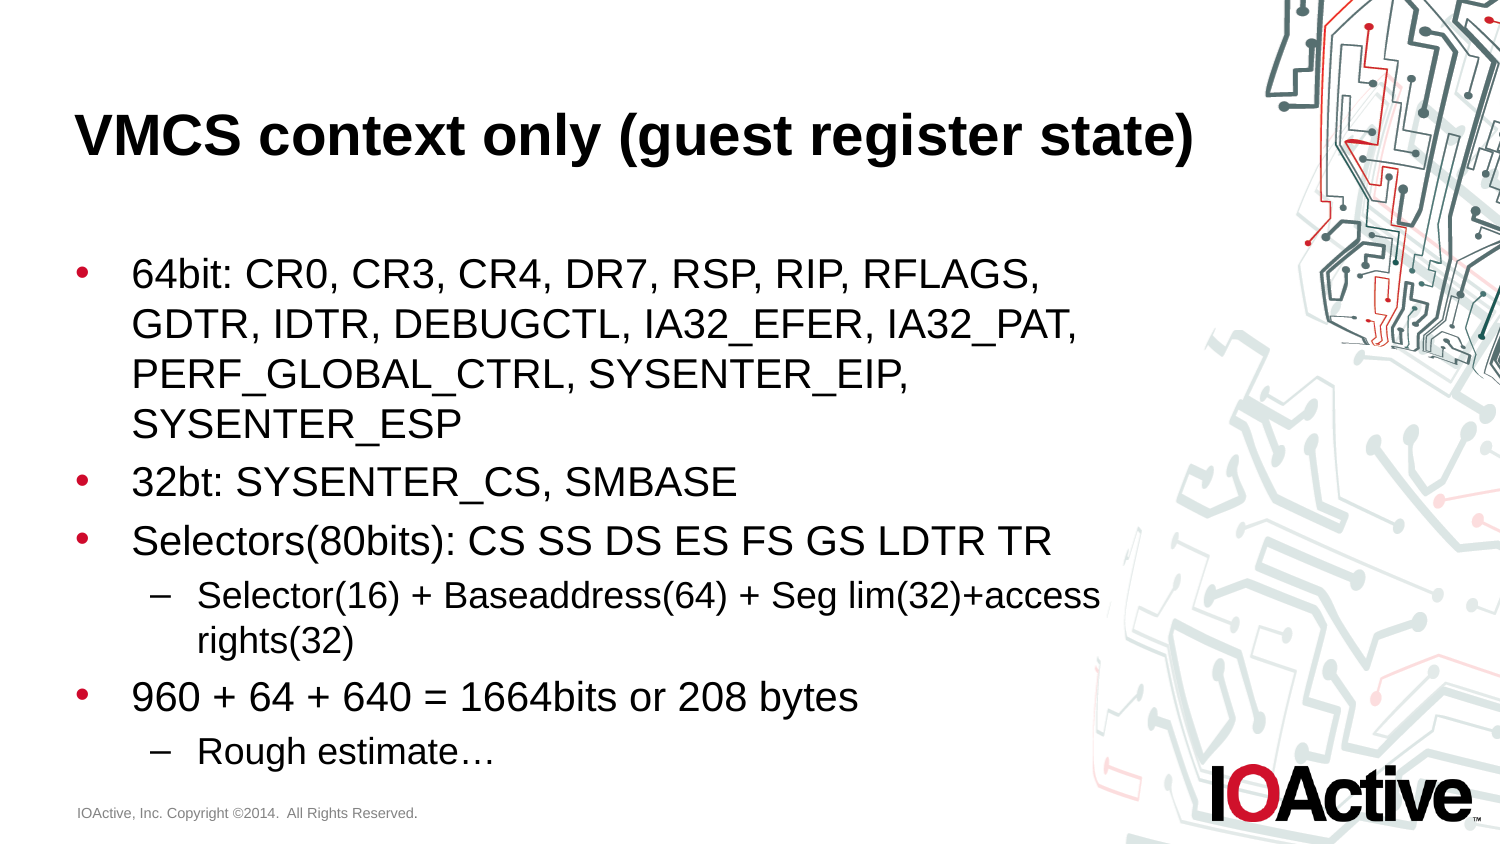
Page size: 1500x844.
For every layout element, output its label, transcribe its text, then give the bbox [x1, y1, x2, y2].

title VMCS context only (guest register state) [74, 96, 1213, 238]
list 64bit: CR0, CR3, CR4, DR7, RSP, RIP, RFLAGS, GDTR, IDTR, DEBUGCTL, IA32_EFER, IA32_PAT, PERF_GLOBAL_CTRL, SYSENTER_EIP, SYSENTER_ESP 32bt: SYSENTER_CS, SMBASE Selectors(80bits): CS SS DS ES FS GS LDTR TR Selector(16) + Baseaddress(64) + Seg lim(32)+access rights(32) 960 + 64 + 640 = 1664bits or 208 bytes Rough estimate… [75, 246, 1155, 810]
picture [0, 0, 1500, 844]
